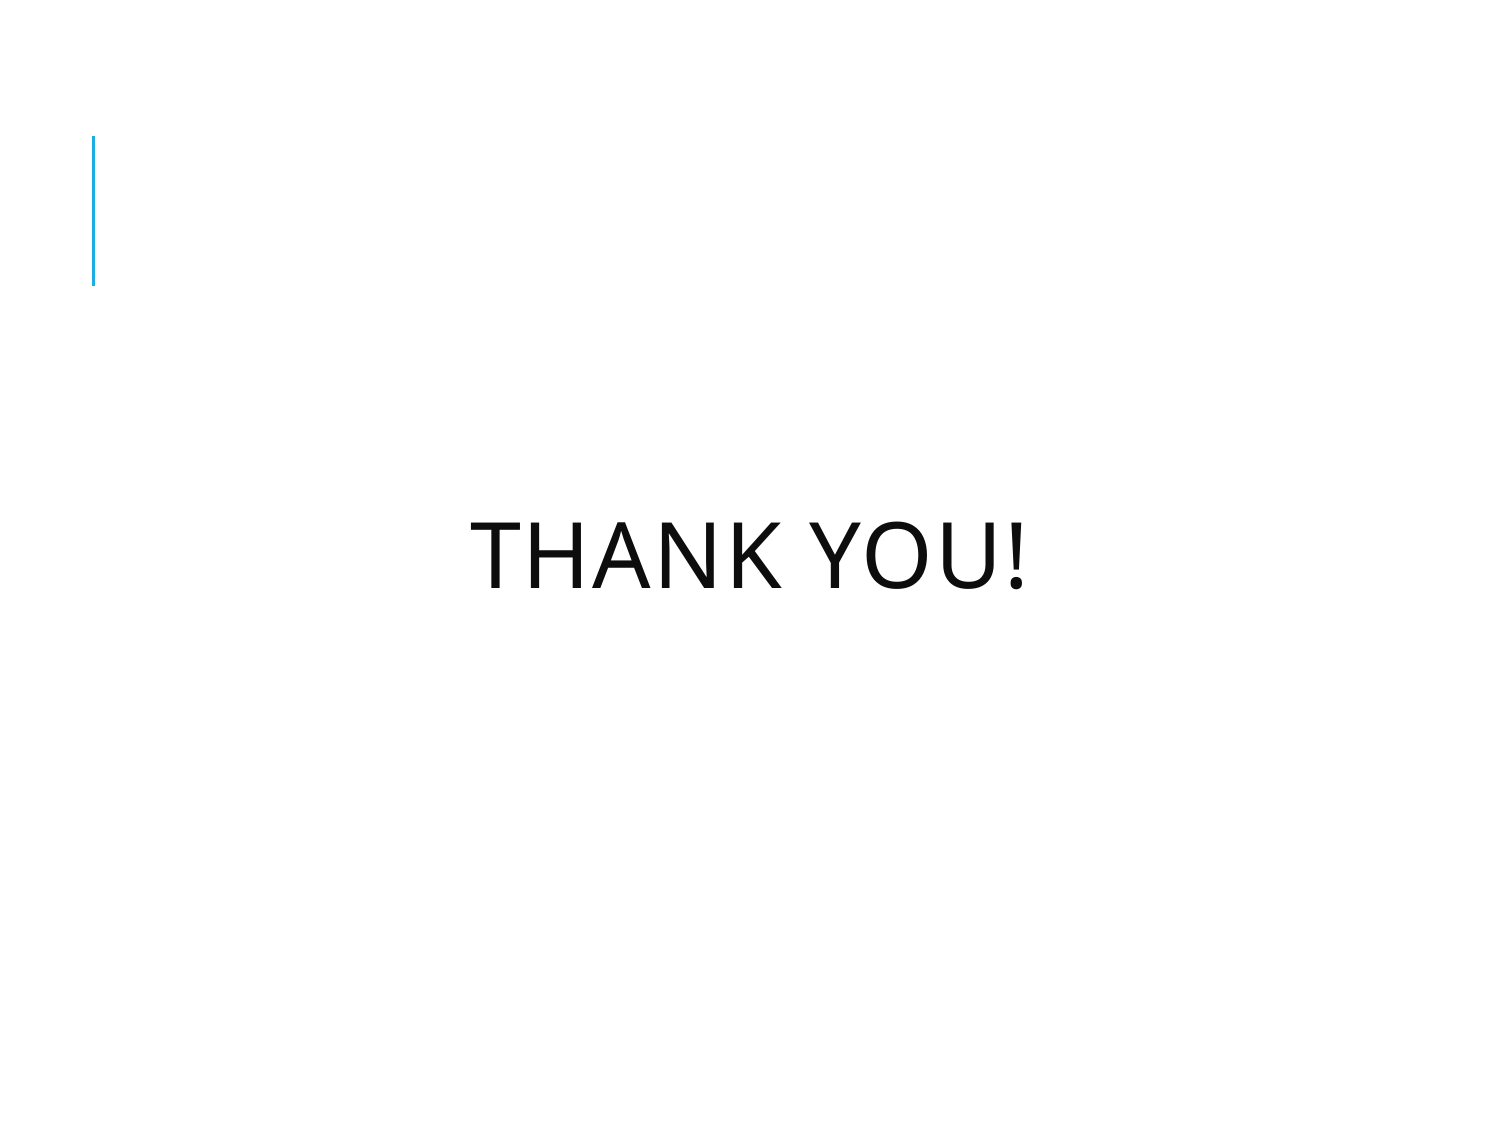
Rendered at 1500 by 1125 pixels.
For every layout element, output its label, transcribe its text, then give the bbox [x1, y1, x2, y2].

title Thank you! [75, 187, 1425, 938]
